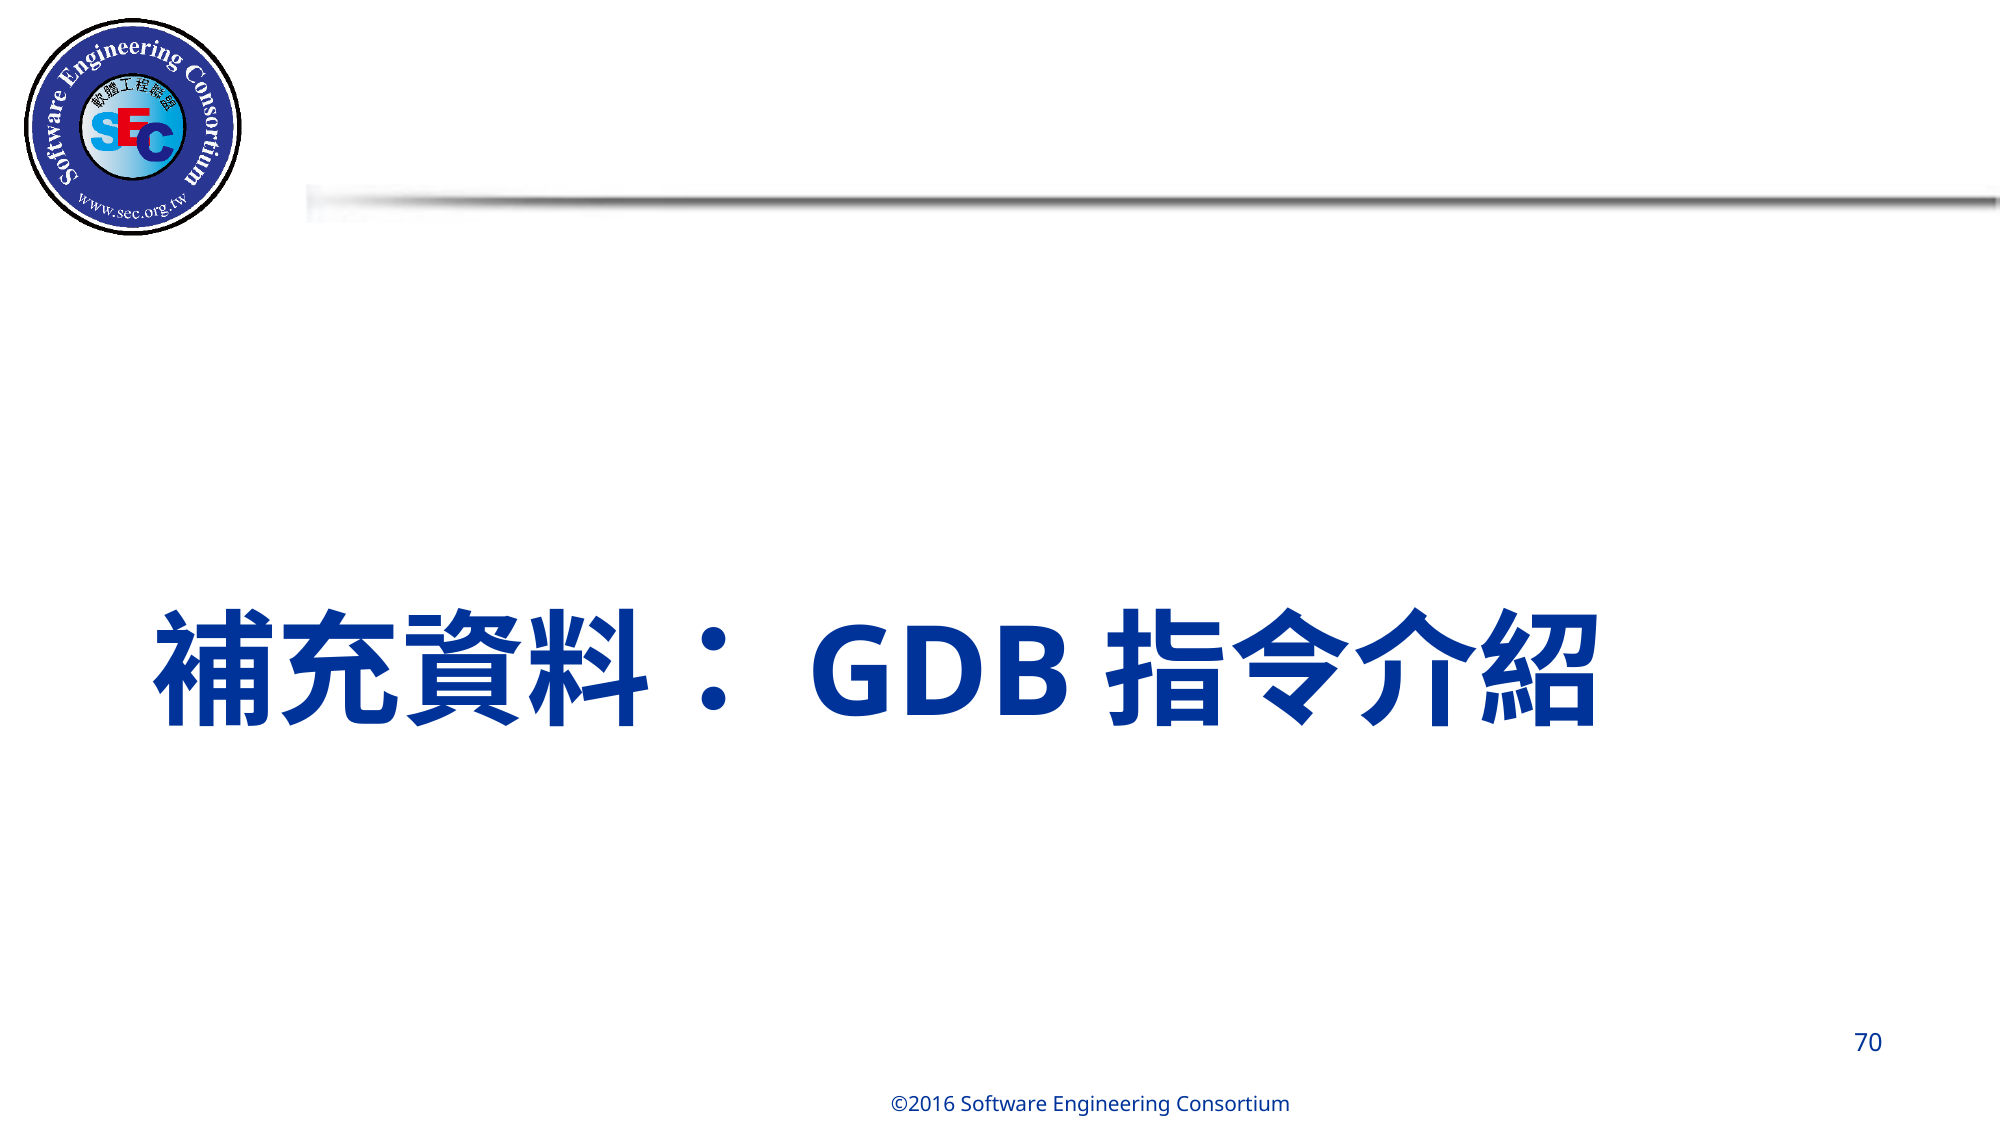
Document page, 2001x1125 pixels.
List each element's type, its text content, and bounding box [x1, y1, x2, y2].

text_box 補充資料：GDB指令介紹 [136, 280, 1862, 749]
picture [0, 0, 265, 259]
slide_number ‹#› [1481, 1019, 1898, 1094]
picture [306, 184, 2000, 223]
